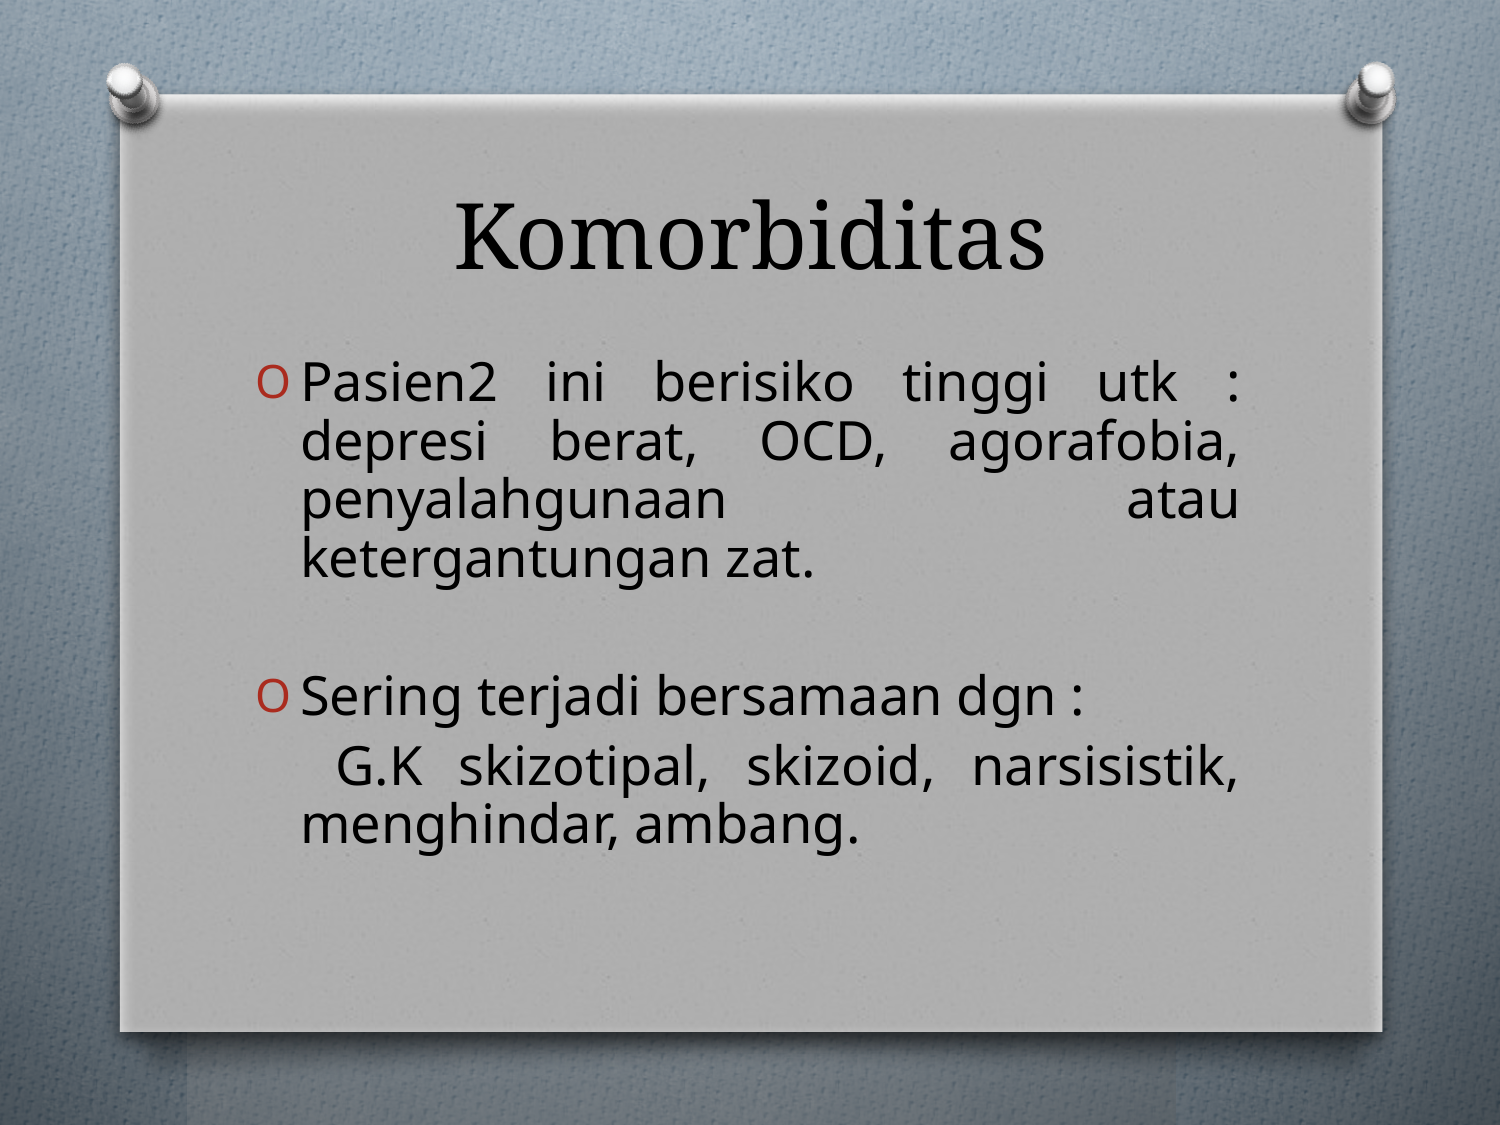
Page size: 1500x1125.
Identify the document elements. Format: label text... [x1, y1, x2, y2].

title Komorbiditas [179, 134, 1323, 332]
list Pasien2 ini berisiko tinggi utk : depresi berat, OCD, agorafobia, penyalahgunaan atau ketergantungan zat. Sering terjadi bersamaan dgn : G.K skizotipal, skizoid, narsisistik, menghindar, ambang. [240, 347, 1257, 939]
picture [1317, 35, 1439, 156]
picture [75, 29, 198, 153]
